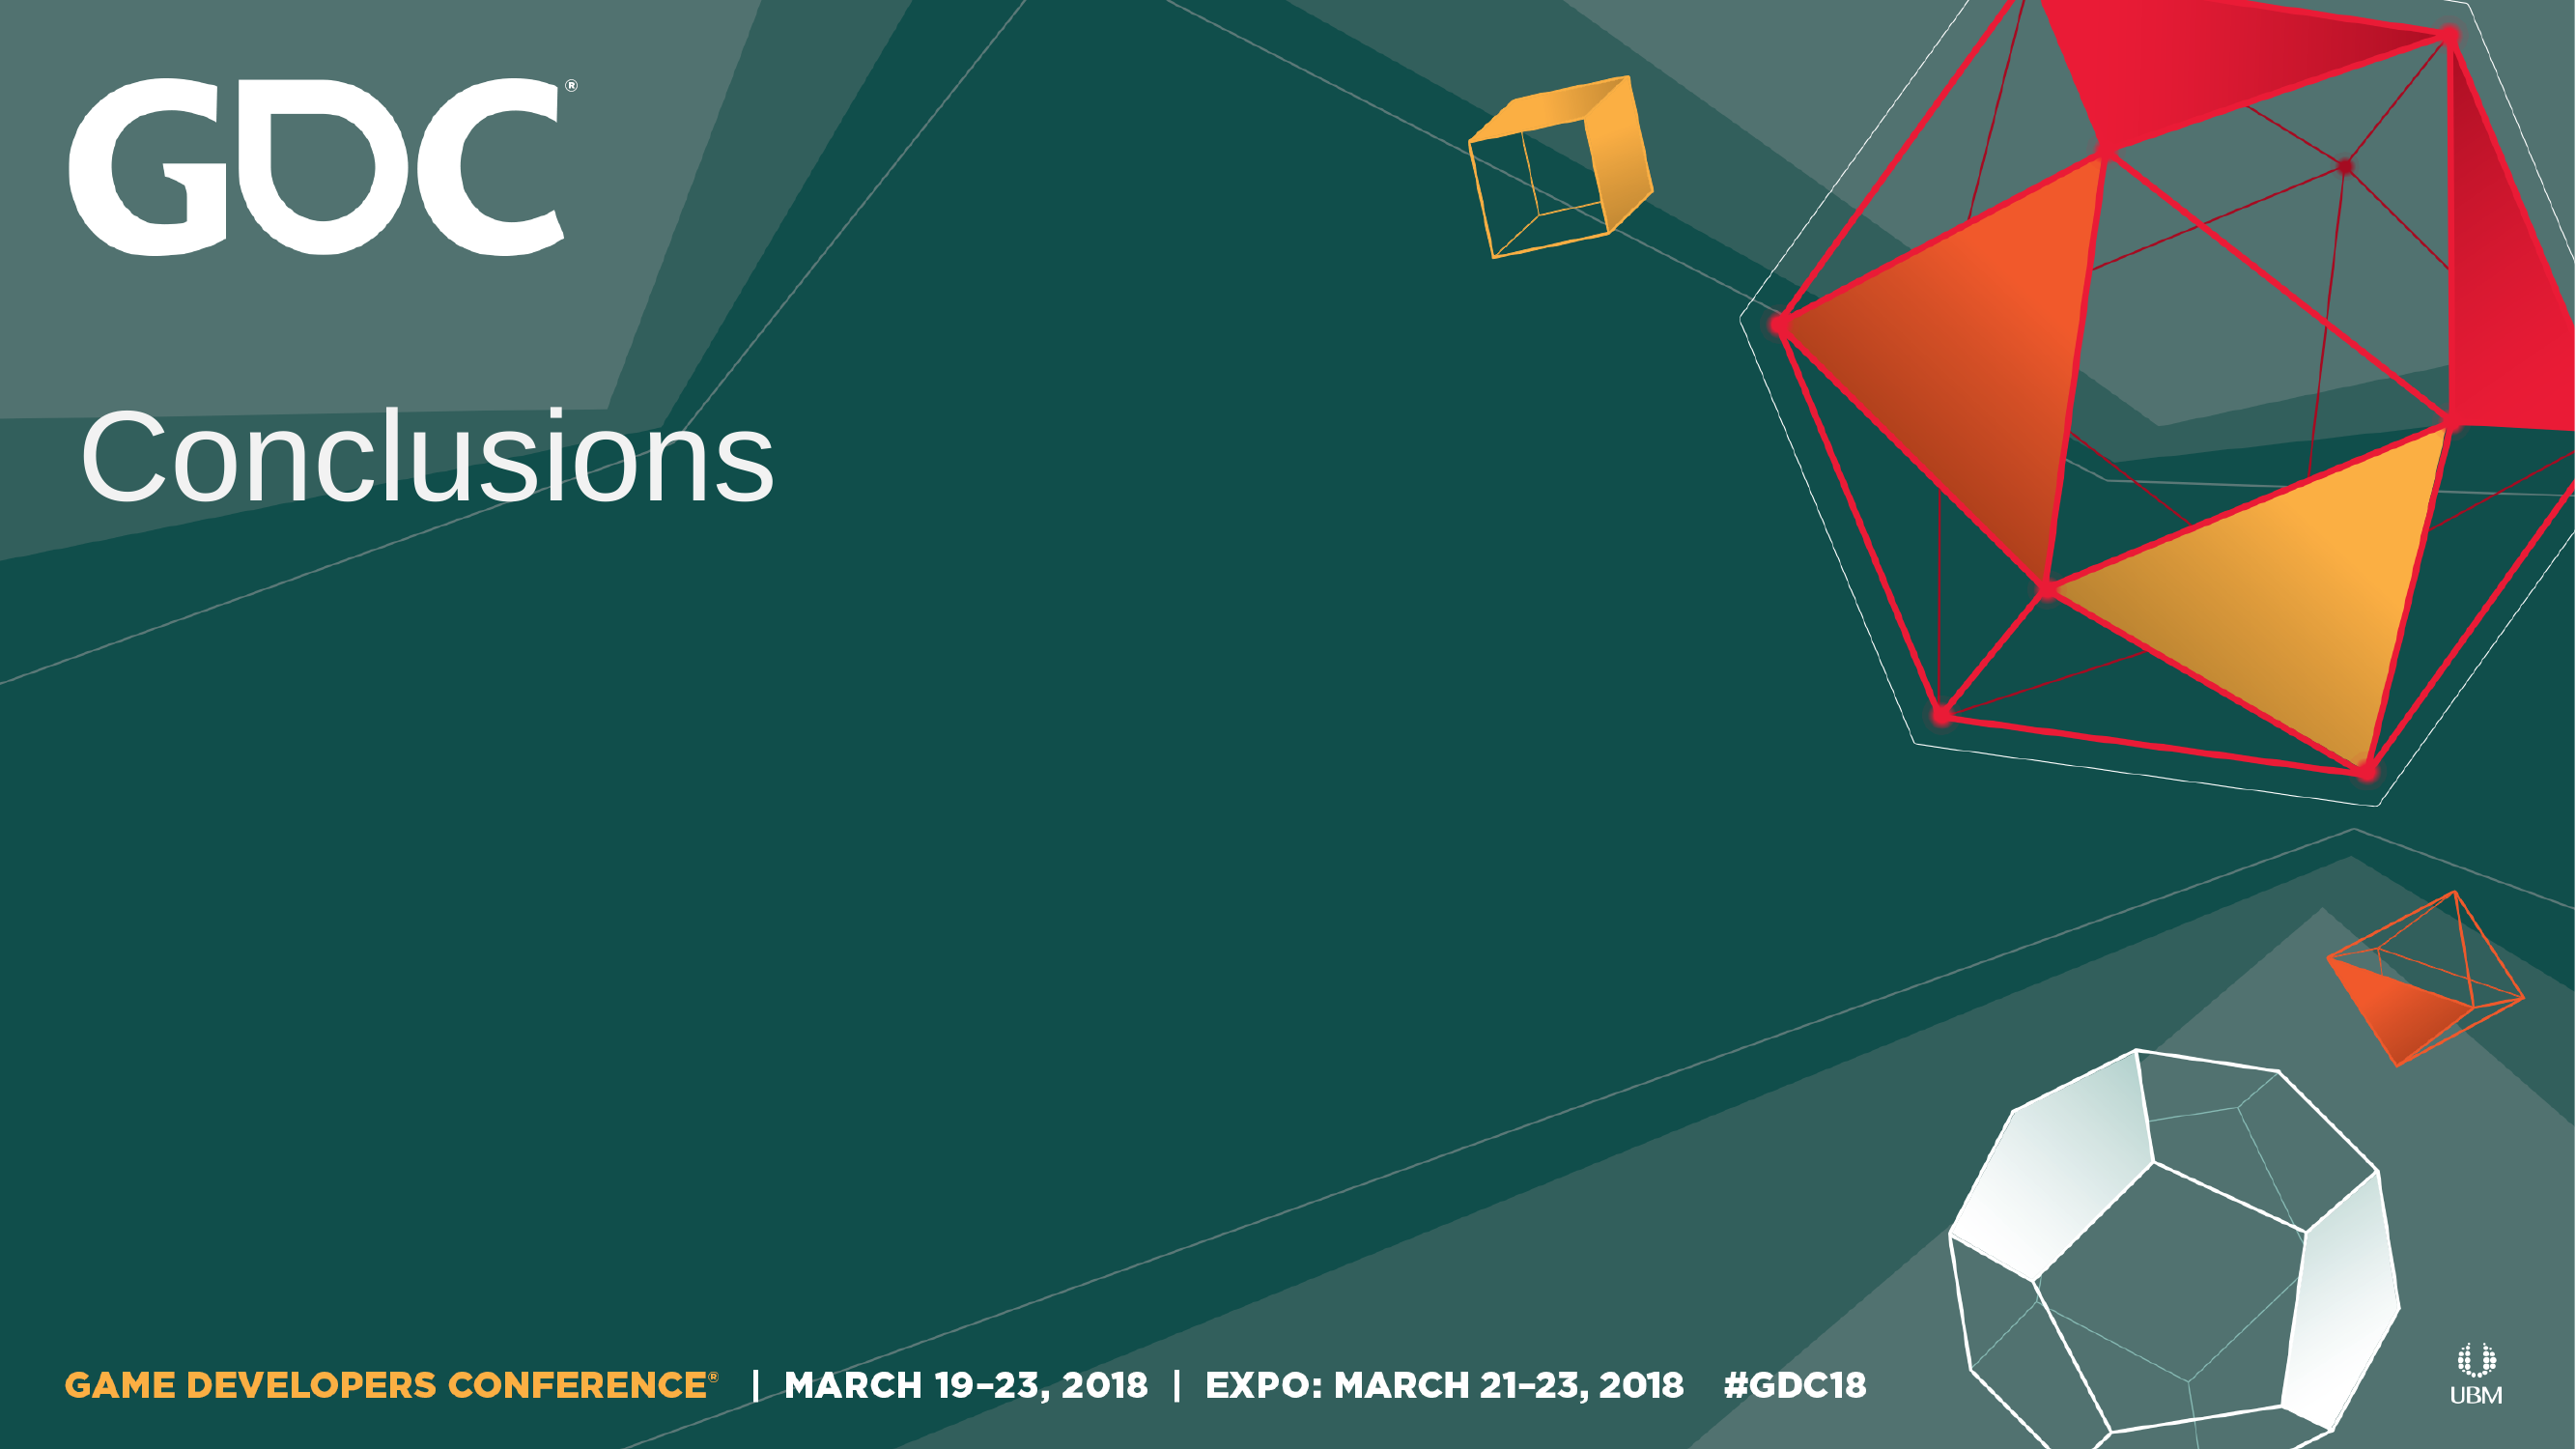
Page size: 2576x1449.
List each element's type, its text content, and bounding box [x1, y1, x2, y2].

picture [0, 0, 2575, 1449]
text_box Conclusions [64, 359, 1761, 1240]
